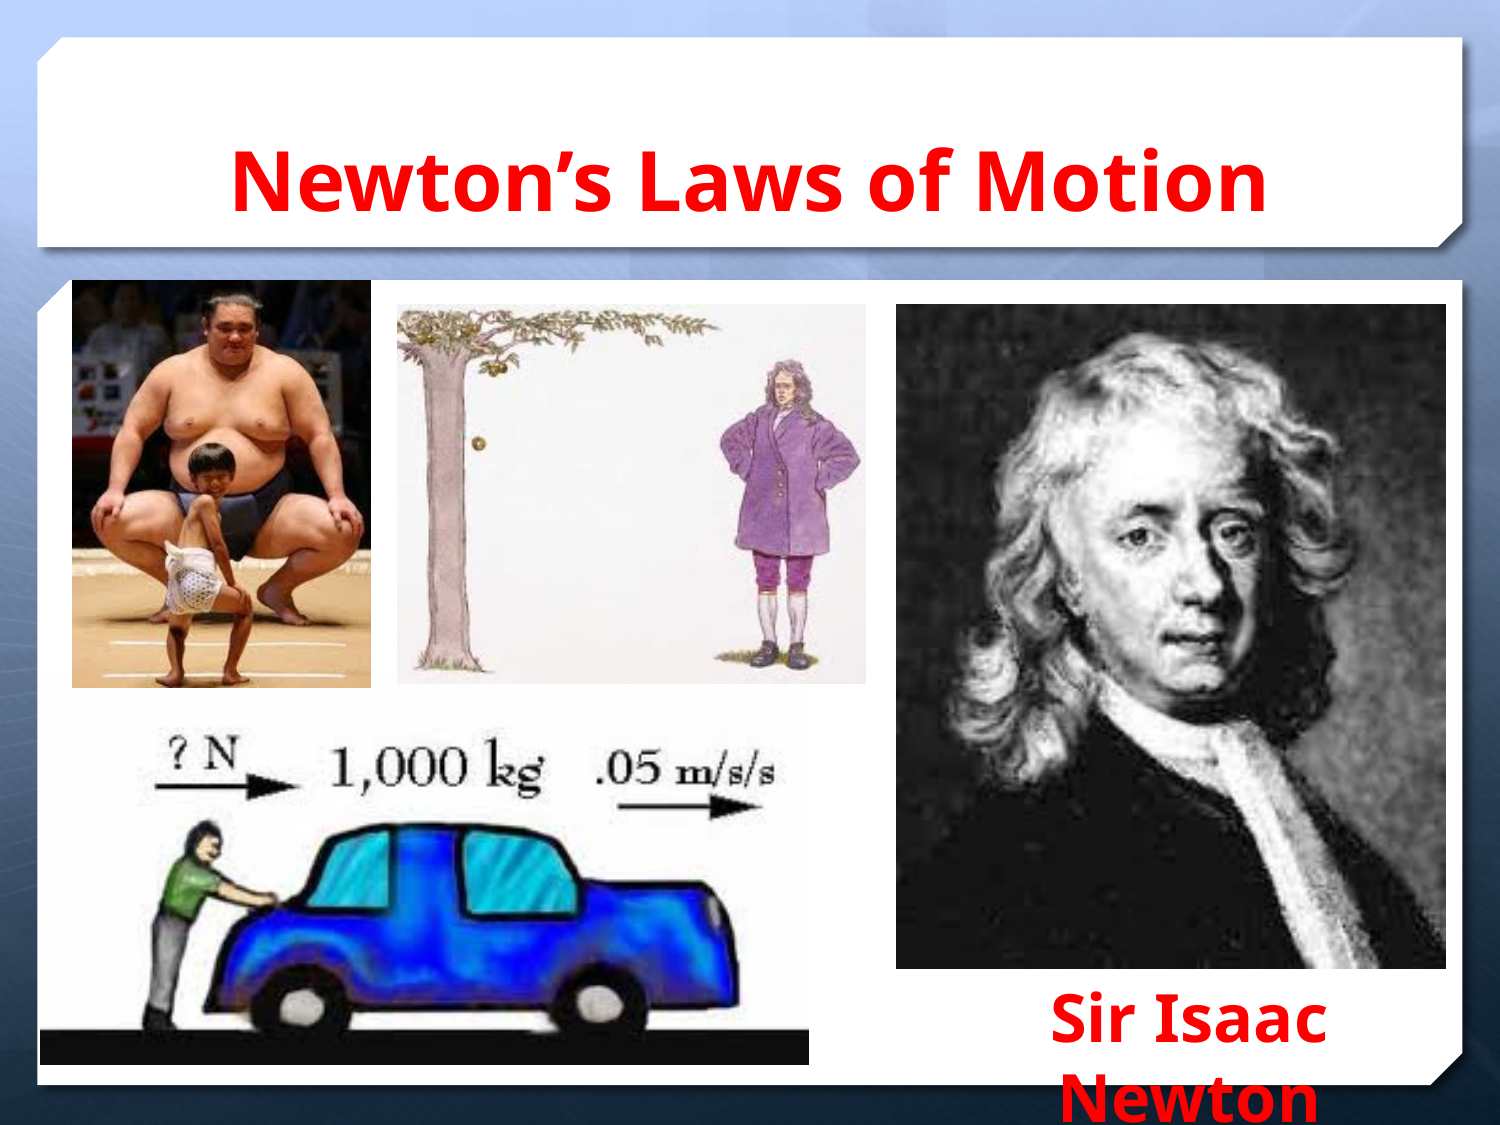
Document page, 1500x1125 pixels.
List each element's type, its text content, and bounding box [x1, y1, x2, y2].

text_box Sir Isaac Newton [896, 968, 1482, 1125]
picture [39, 280, 867, 1066]
picture [896, 303, 1446, 969]
title Newton’s Laws of Motion [127, 48, 1372, 236]
